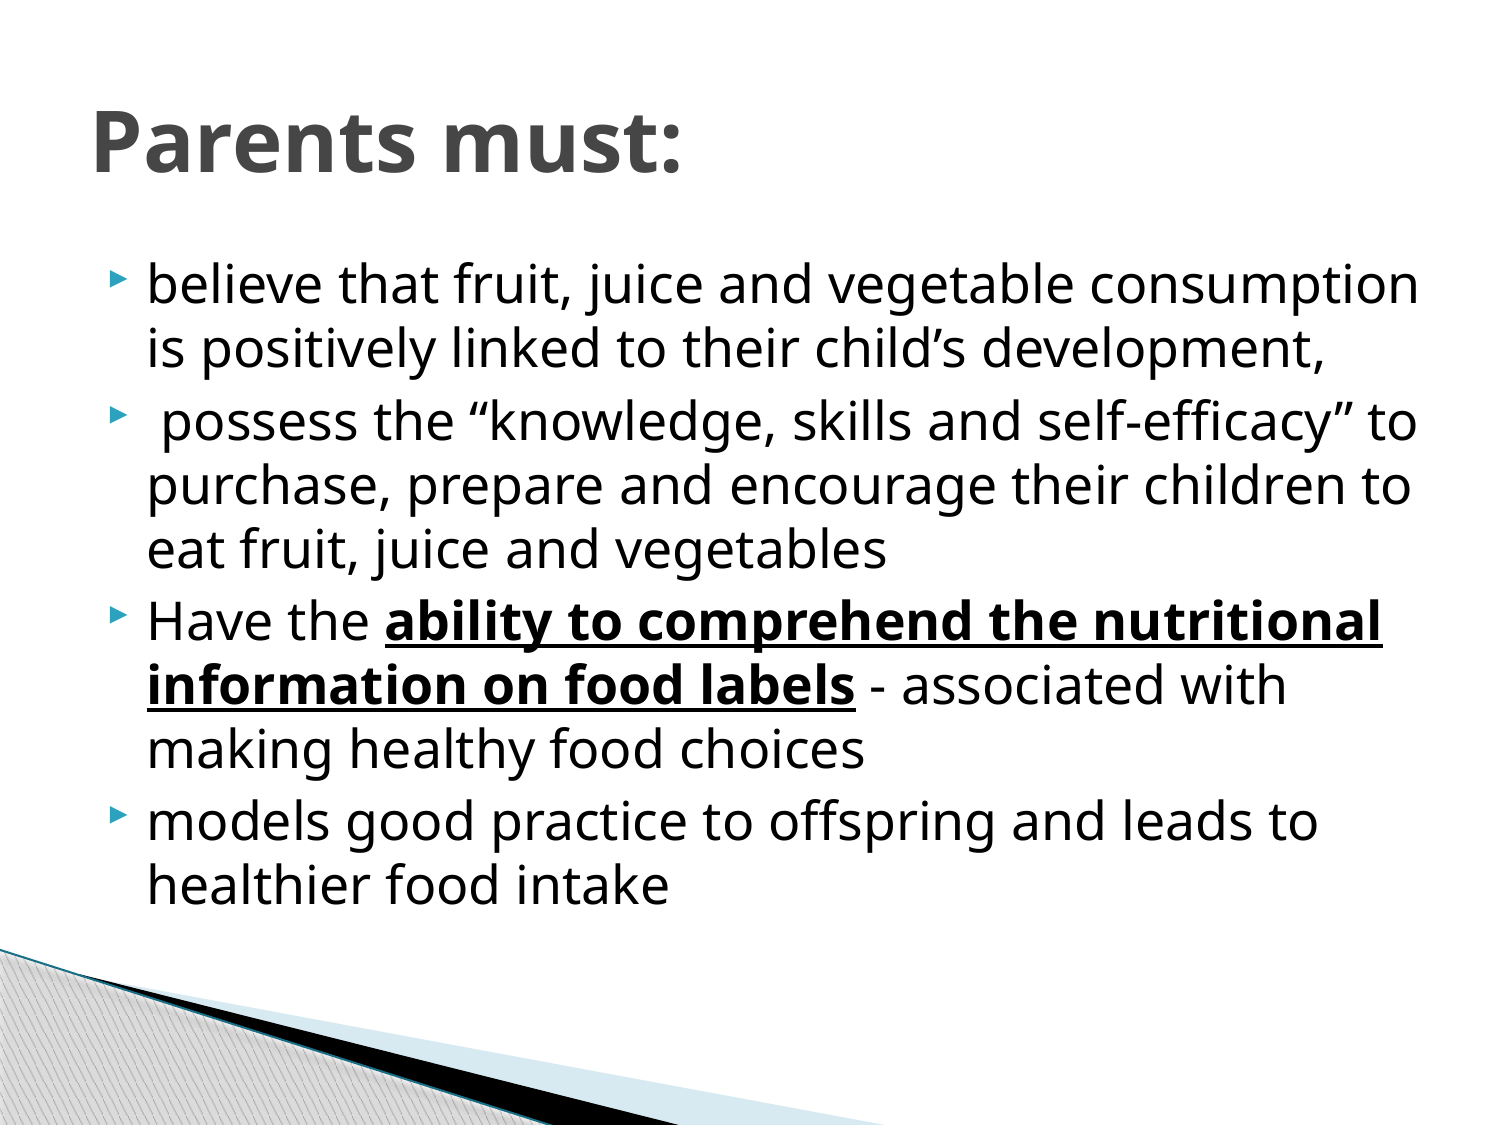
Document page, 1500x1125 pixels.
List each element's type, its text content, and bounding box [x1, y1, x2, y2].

title Parents must: [75, 45, 1425, 233]
list believe that fruit, juice and vegetable consumption is positively linked to their child’s development, possess the “knowledge, skills and self-efficacy” to purchase, prepare and encourage their children to eat fruit, juice and vegetables Have the ability to comprehend the nutritional information on food labels - associated with making healthy food choices models good practice to offspring and leads to healthier food intake [75, 243, 1447, 986]
